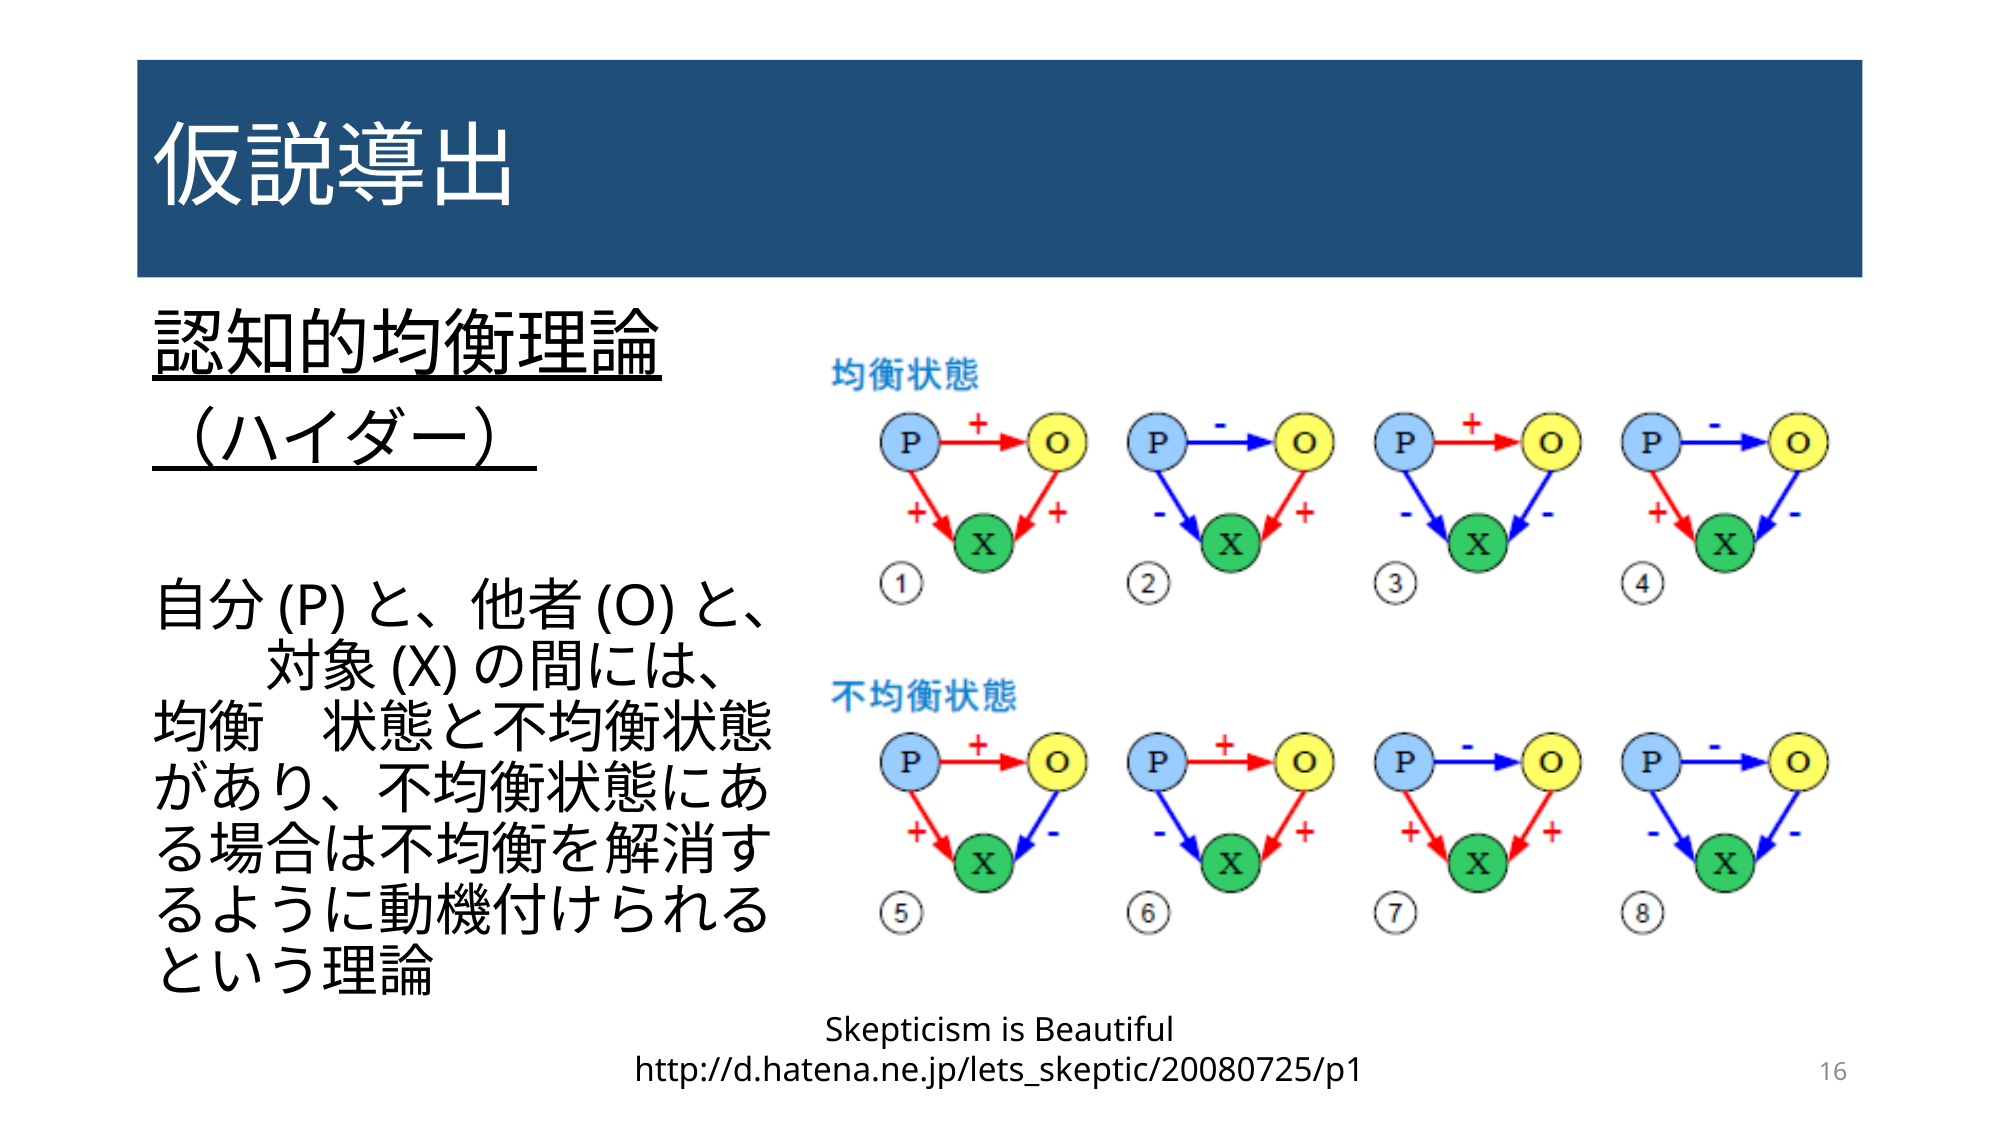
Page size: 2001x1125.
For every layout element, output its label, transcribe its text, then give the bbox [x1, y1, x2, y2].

picture [815, 348, 1863, 957]
footer Skepticism is Beautiful http://d.hatena.ne.jp/lets_skeptic/20080725/p1 [397, 996, 1603, 1100]
title 仮説導出 [137, 59, 1863, 278]
list 認知的均衡理論 （ハイダー） 自分(P)と、他者(O)と、 対象(X)の間には、均衡 状態と不均衡状態があり、不均衡状態にある場合は不均衡を解消するように動機付けられるという理論 [137, 299, 816, 1014]
slide_number 16 [1412, 1042, 1863, 1103]
